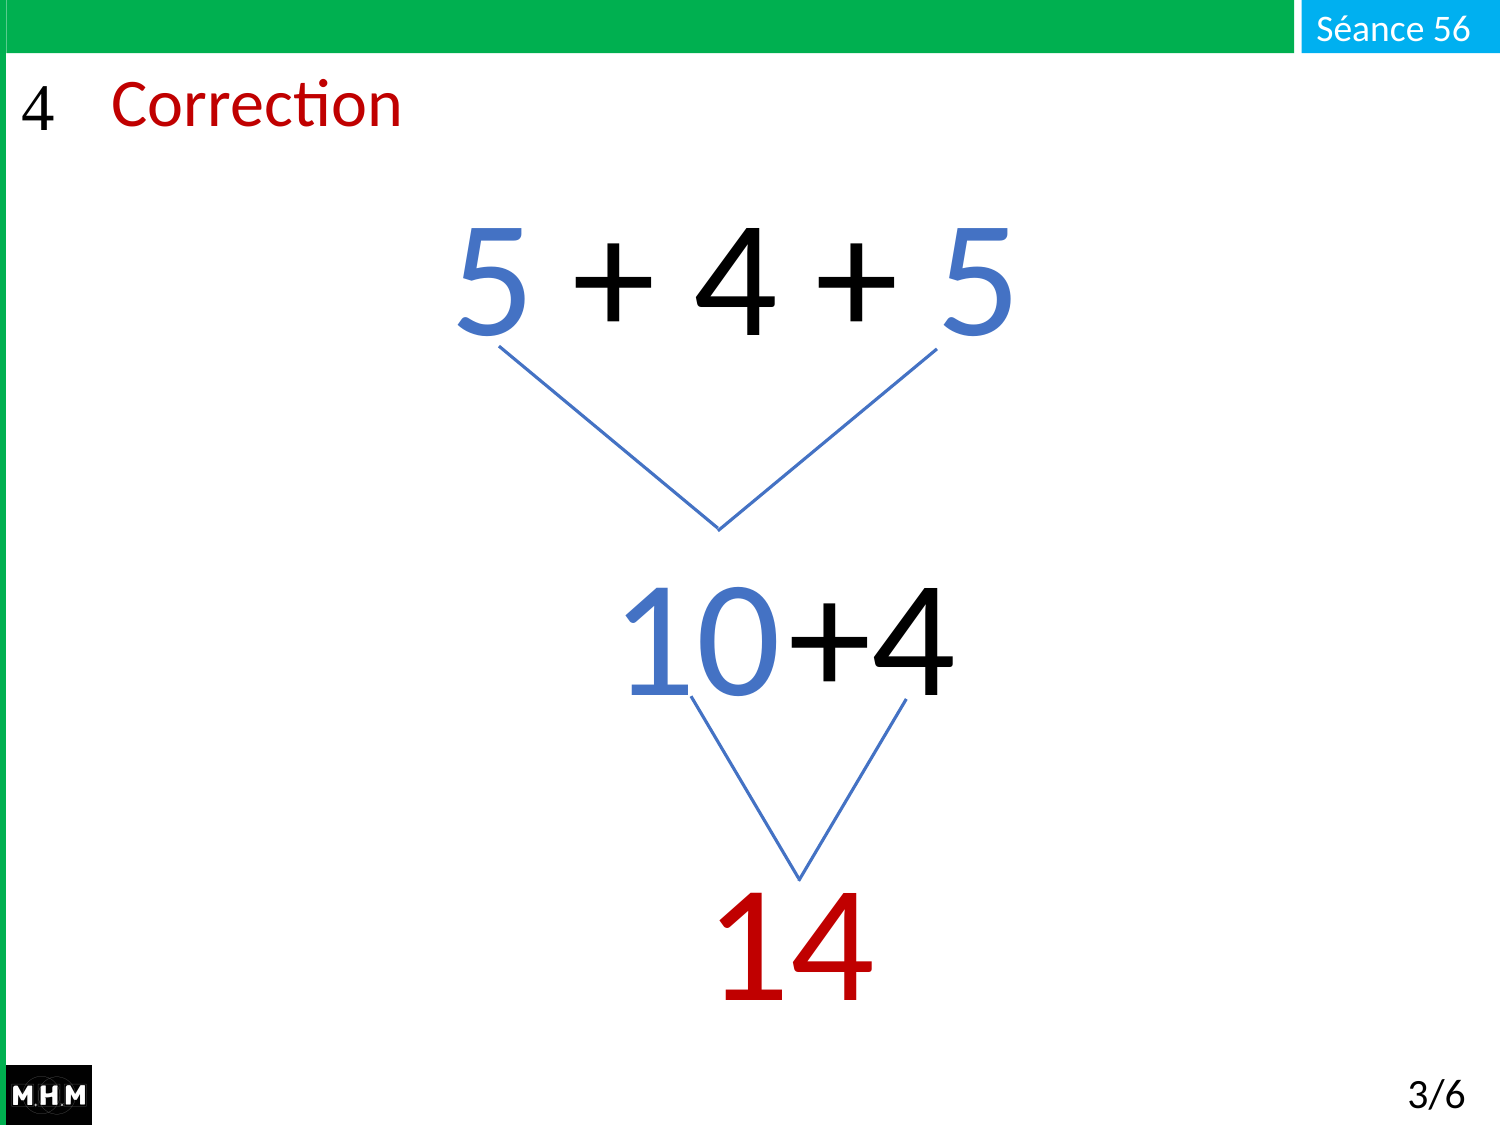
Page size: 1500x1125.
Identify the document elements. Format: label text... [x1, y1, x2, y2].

list 3/6 [1373, 1064, 1500, 1125]
text_box 10 [597, 531, 773, 736]
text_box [690, 696, 907, 881]
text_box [498, 346, 938, 531]
text_box +4 [773, 520, 995, 736]
text_box 14 [691, 826, 912, 1042]
picture [6, 1065, 92, 1125]
text_box 5 + 4 + 5 [436, 160, 1051, 376]
title Correction [96, 60, 1391, 150]
